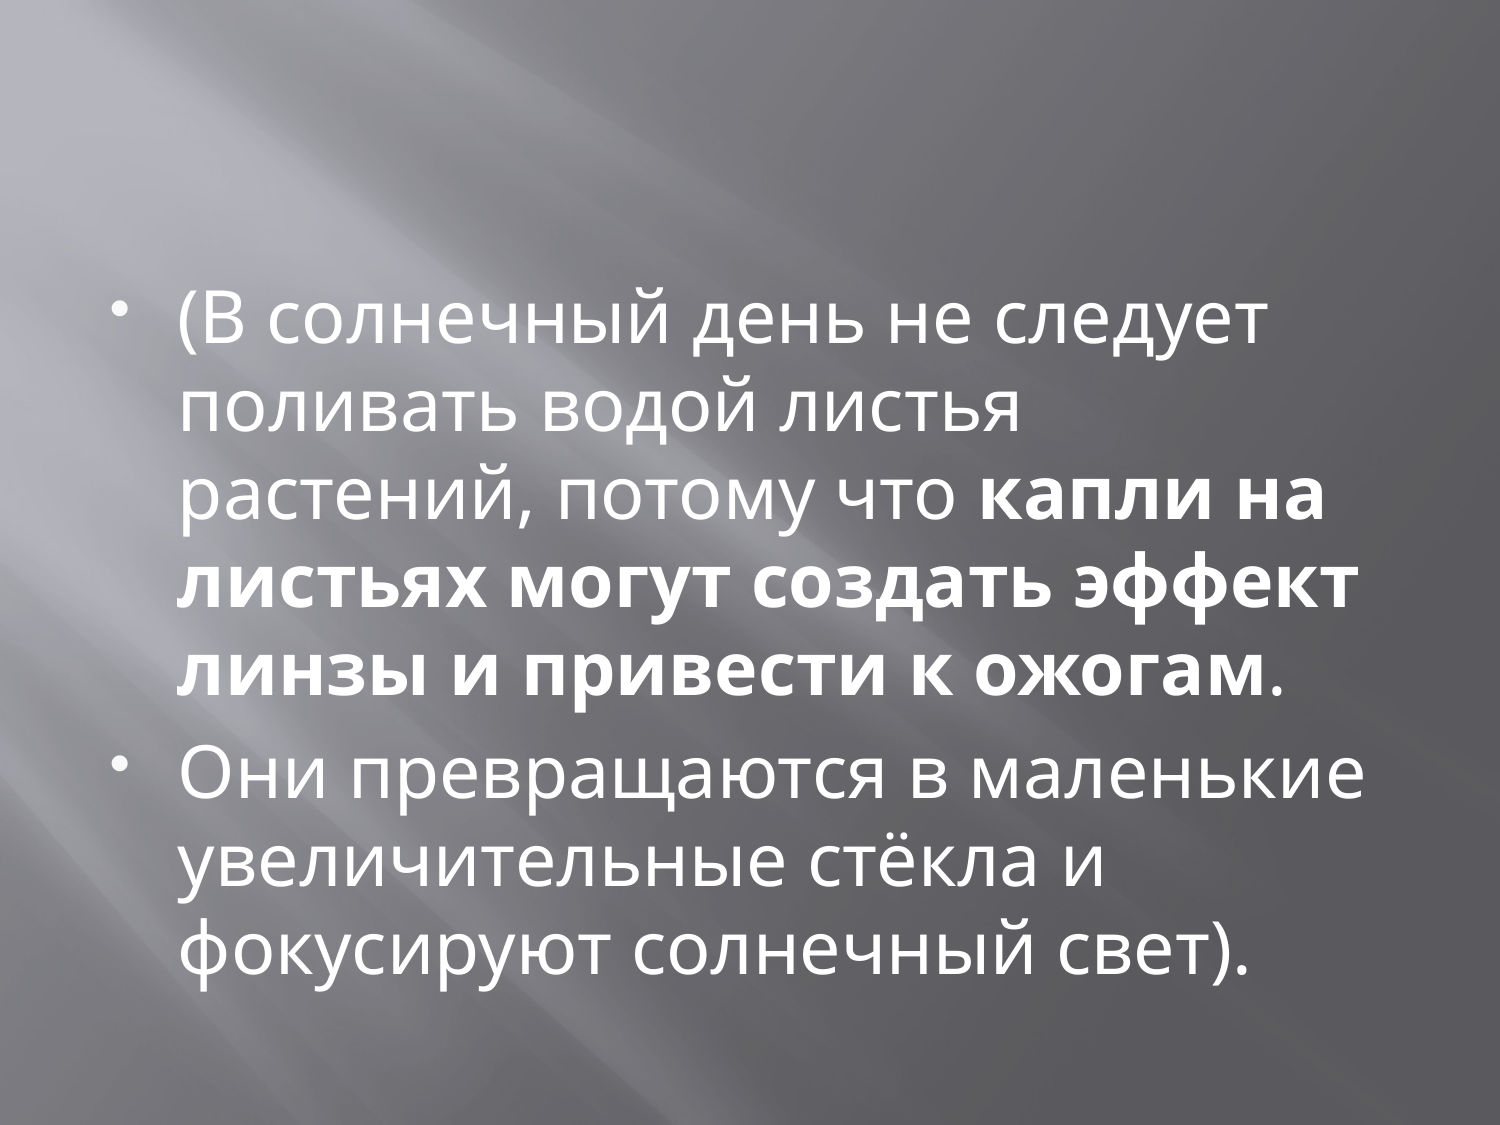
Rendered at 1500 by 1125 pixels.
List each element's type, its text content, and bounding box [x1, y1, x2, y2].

list (В солнечный день не следует поливать водой листья растений, потому что капли на листьях могут создать эффект линзы и привести к ожогам. Они превращаются в маленькие увеличительные стёкла и фокусируют солнечный свет). [75, 262, 1395, 1005]
